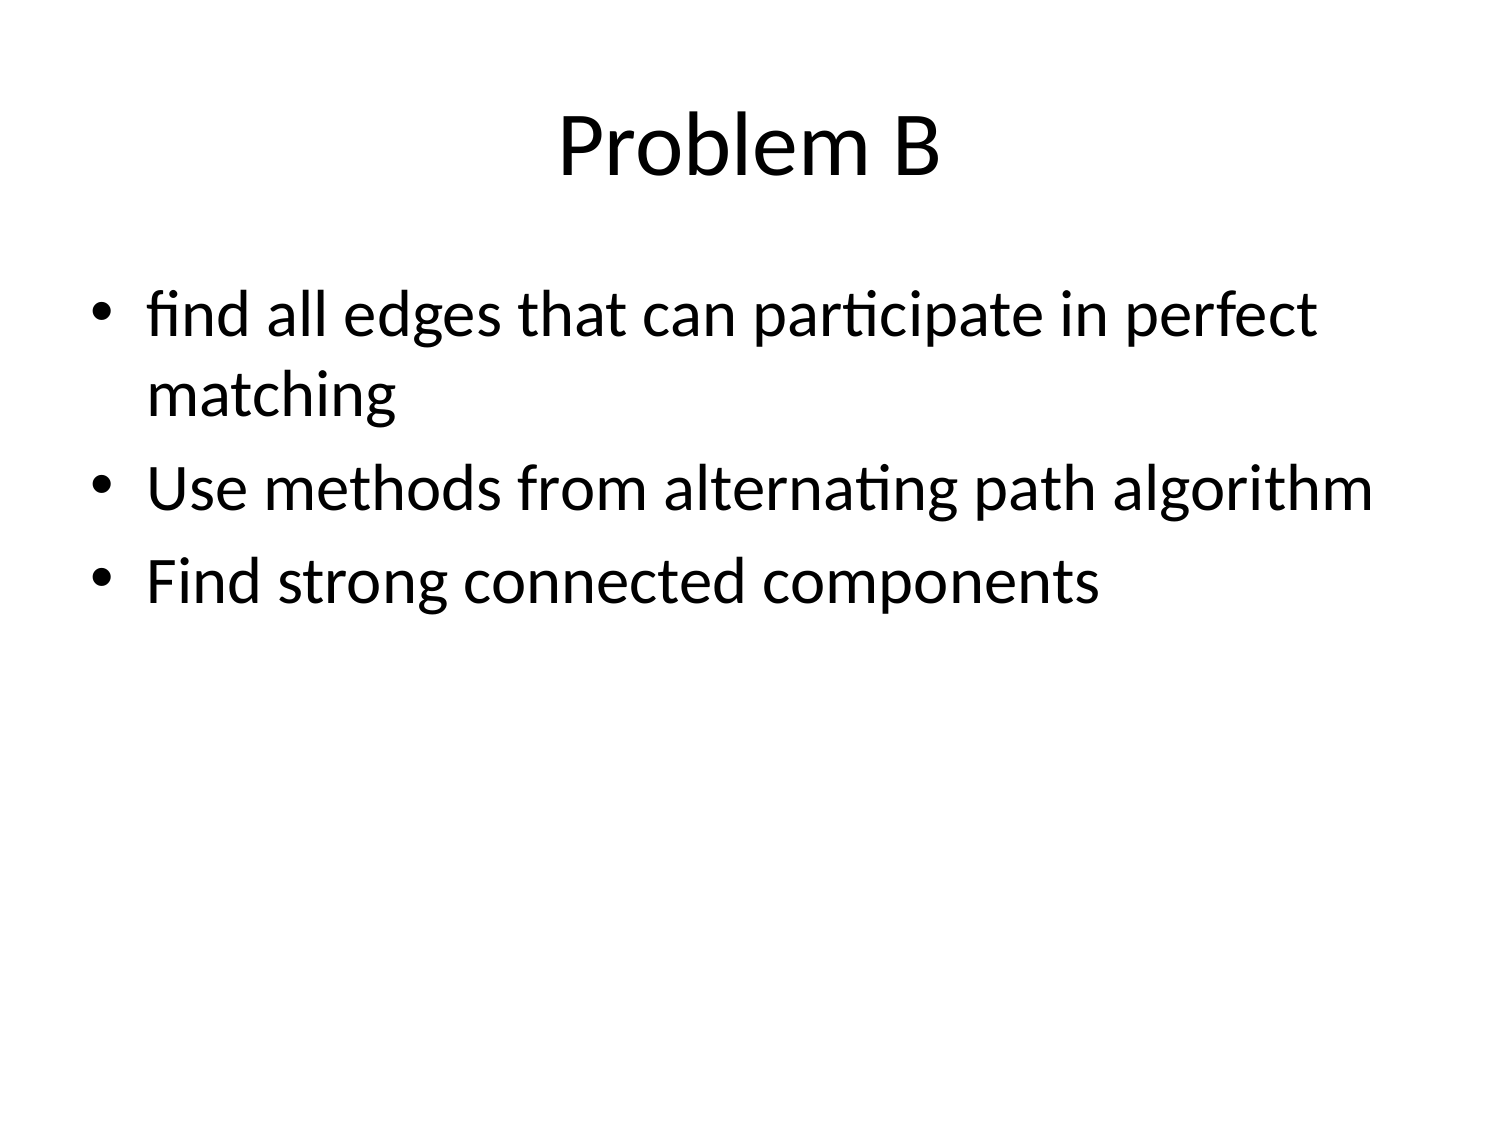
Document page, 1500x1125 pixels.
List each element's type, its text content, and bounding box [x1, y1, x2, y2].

list find all edges that can participate in perfect matching Use methods from alternating path algorithm Find strong connected components [75, 262, 1425, 1005]
title Problem B [75, 45, 1425, 233]
